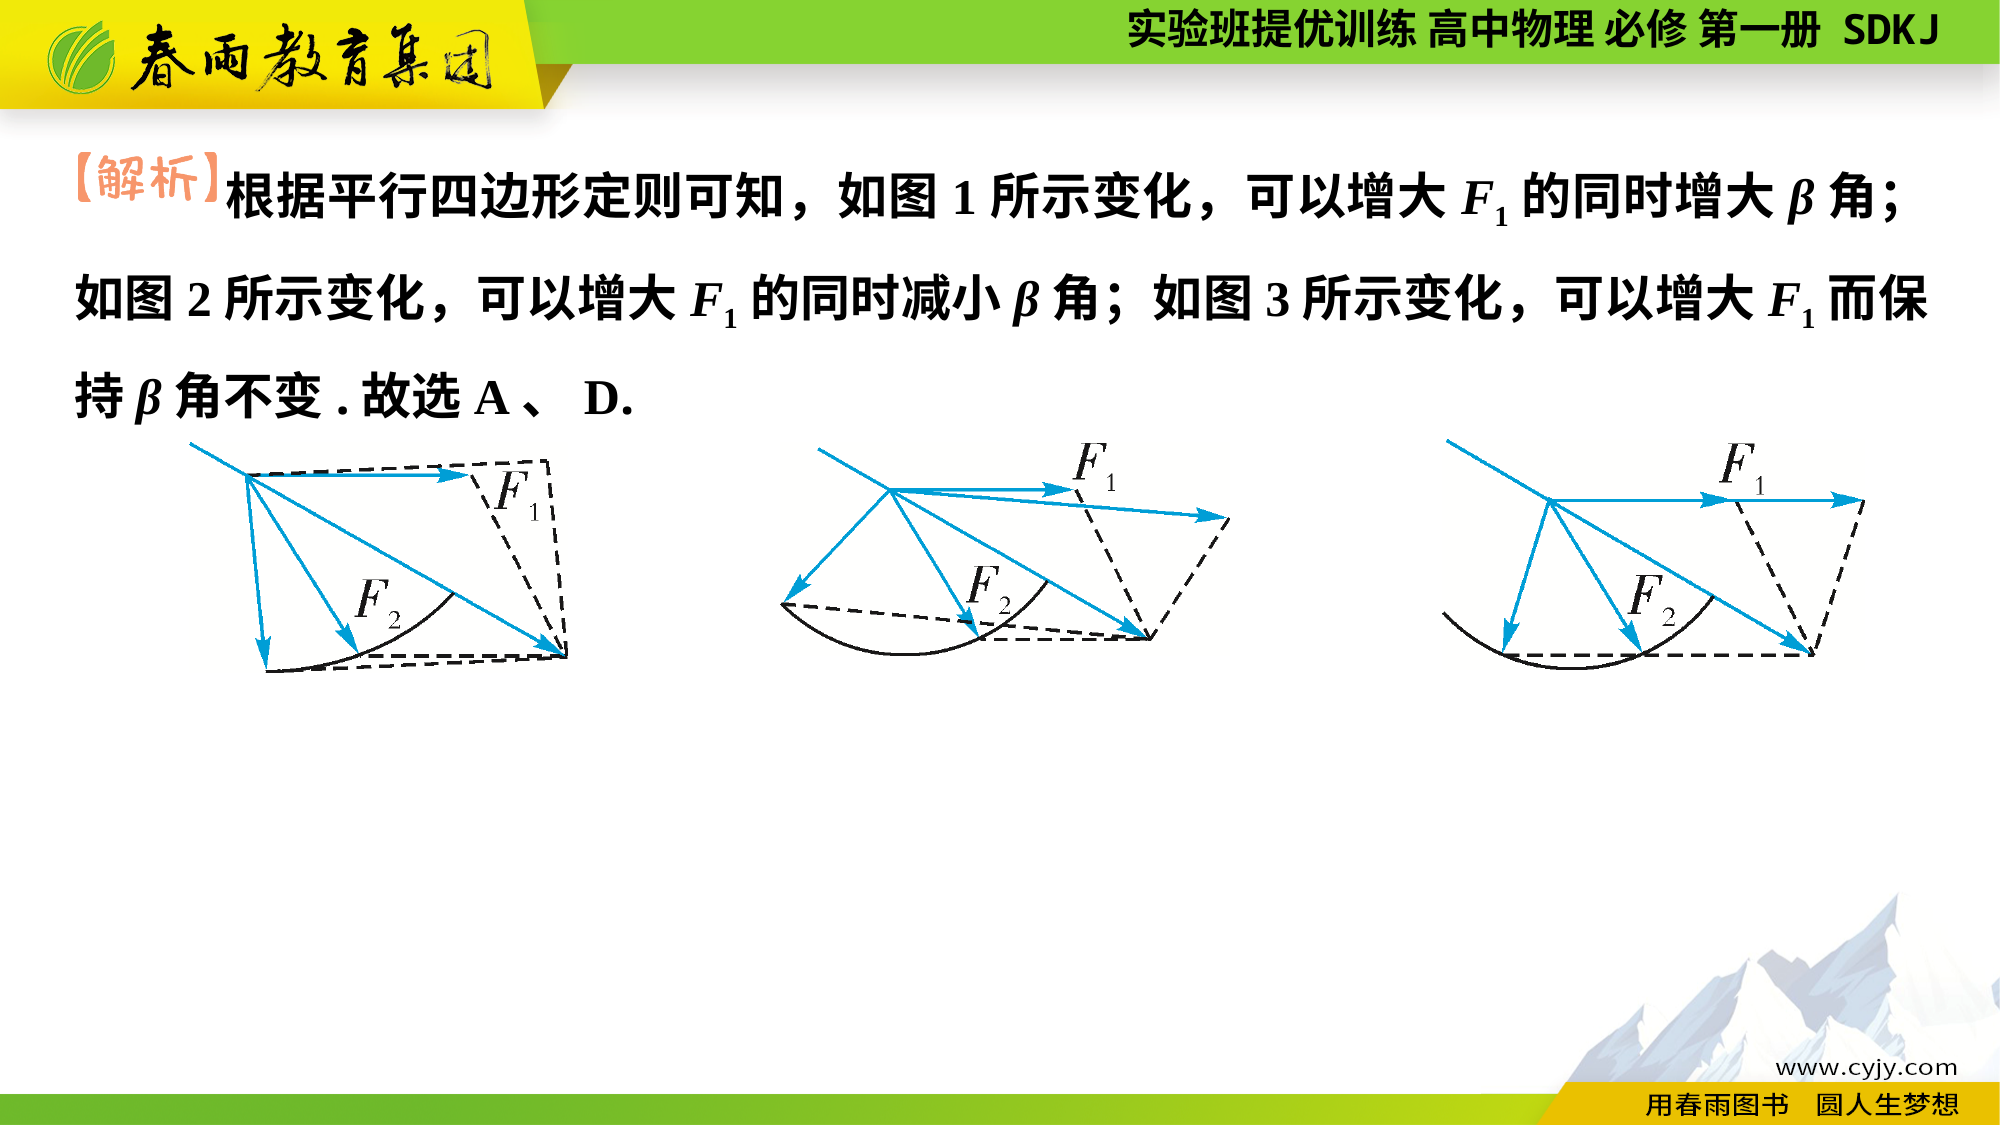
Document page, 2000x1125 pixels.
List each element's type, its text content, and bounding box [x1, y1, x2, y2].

list 根据平行四边形定则可知，如图1所示变化，可以增大F1的同时增大β角；如图2所示变化，可以增大F1的同时减小β角；如图3所示变化，可以增大F1而保持β角不变.故选A、D. [59, 122, 1944, 399]
picture [0, 0, 2000, 1125]
